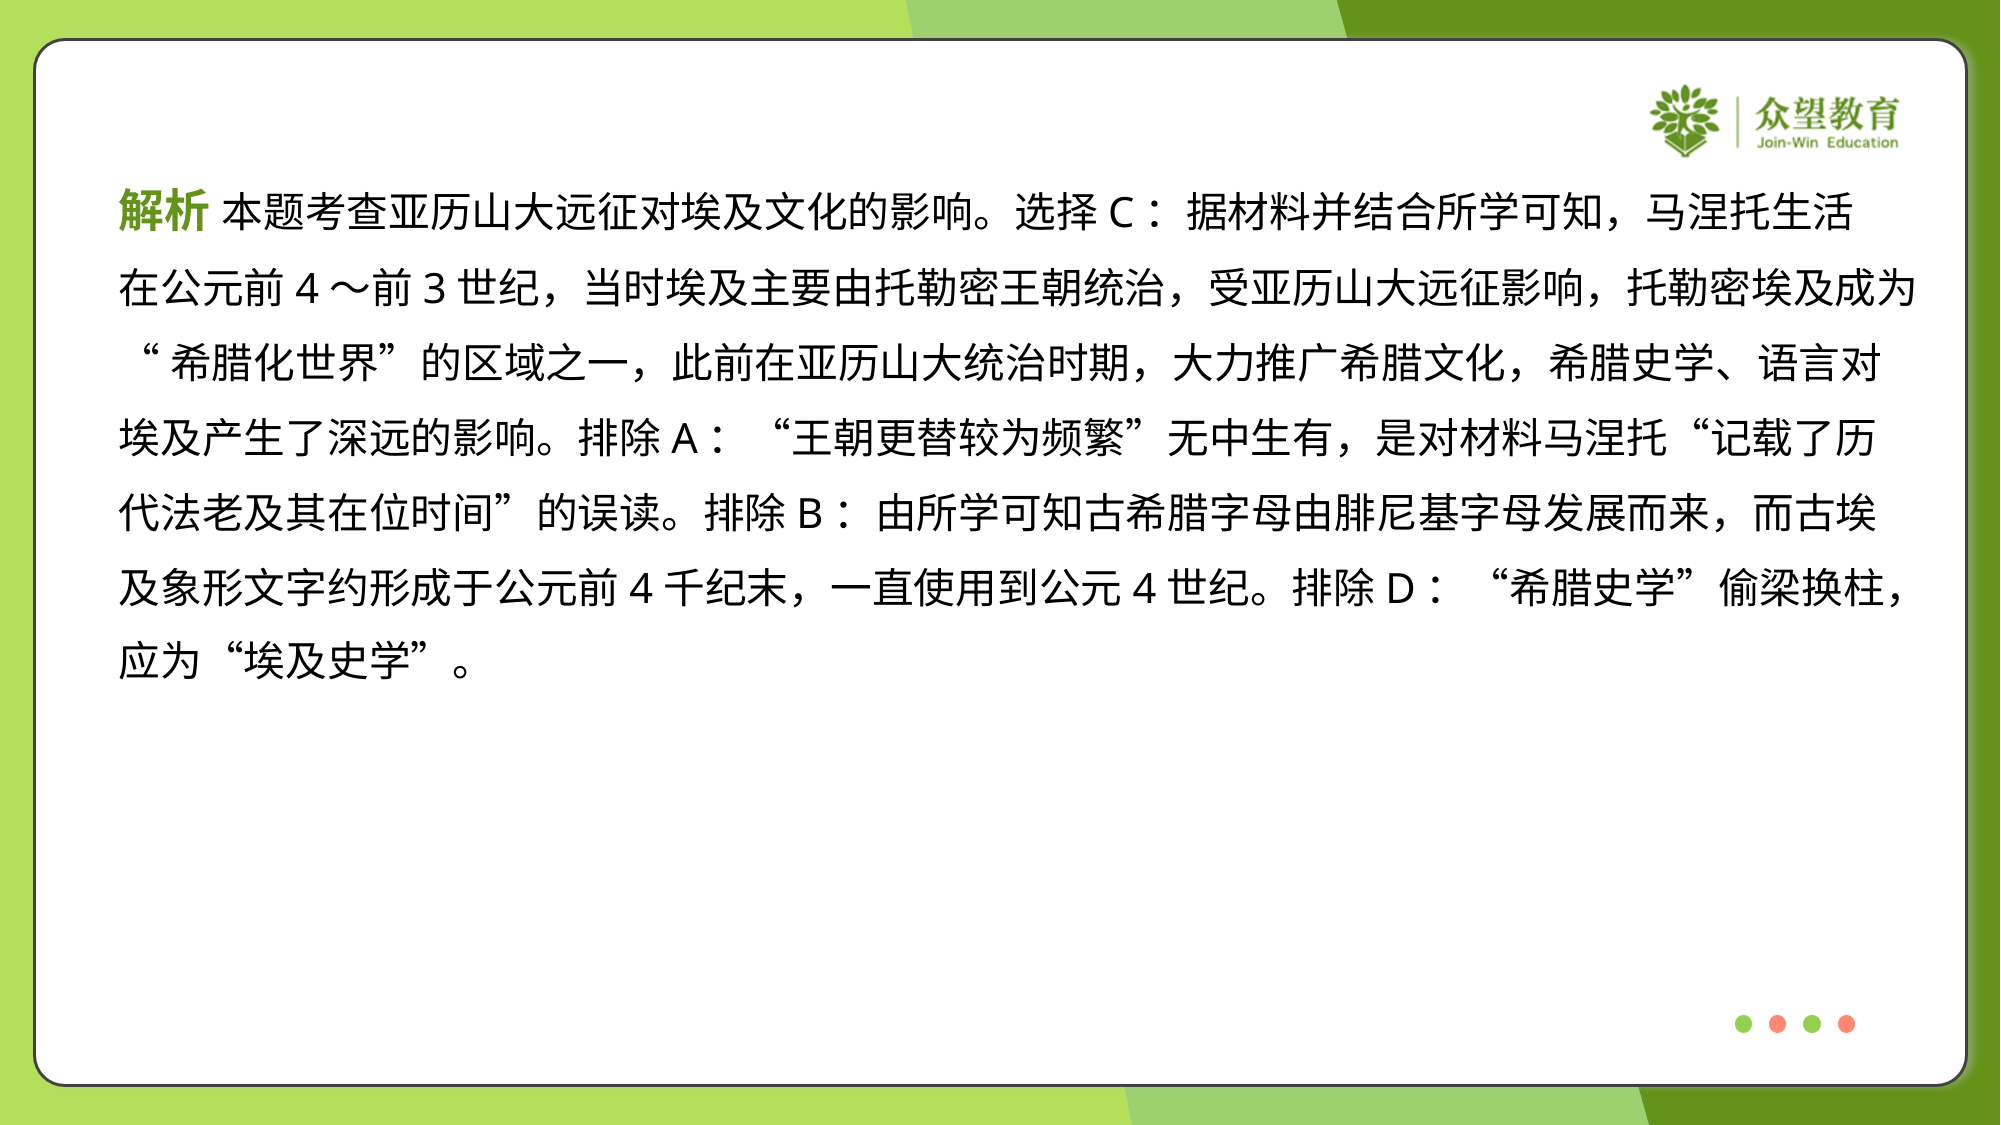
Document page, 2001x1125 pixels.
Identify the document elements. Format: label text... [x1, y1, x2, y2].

text_box 解析 本题考查亚历山大远征对埃及文化的影响。选择C：据材料并结合所学可知，马涅托生活 在公元前4～前3世纪，当时埃及主要由托勒密王朝统治，受亚历山大远征影响，托勒密埃及成为 “希腊化世界”的区域之一，此前在亚历山大统治时期，大力推广希腊文化，希腊史学、语言对 埃及产生了深远的影响。排除A：“王朝更替较为频繁”无中生有，是对材料马涅托“记载了历 代法老及其在位时间”的误读。排除B：由所学可知古希腊字母由腓尼基字母发展而来，而古埃 及象形文字约形成于公元前4千纪末，一直使用到公元4世纪。排除D：“希腊史学”偷梁换柱， 应为“埃及史学”。 [118, 159, 1883, 677]
picture [0, 0, 2000, 1125]
